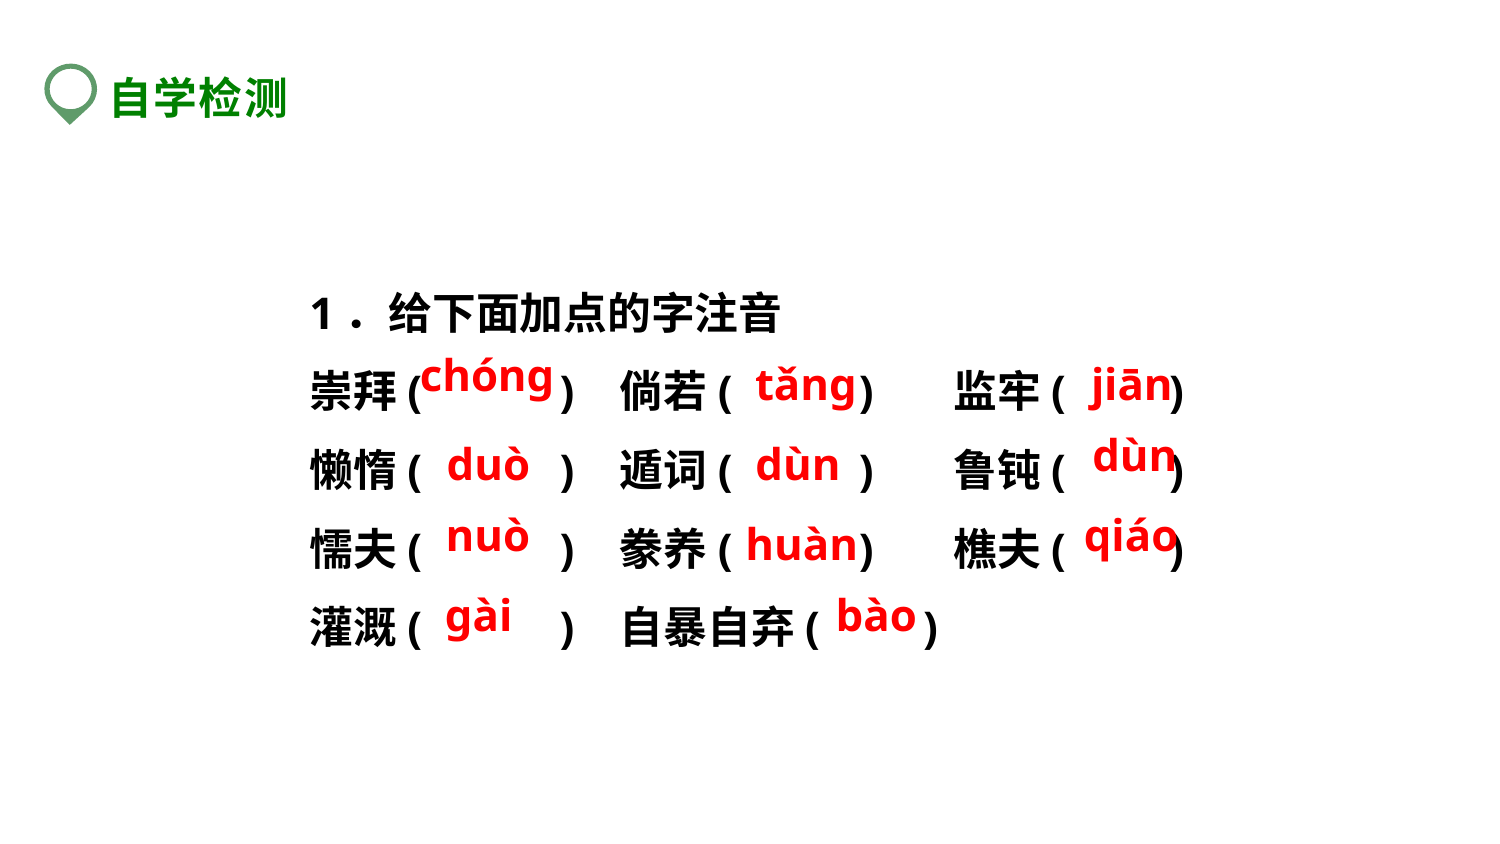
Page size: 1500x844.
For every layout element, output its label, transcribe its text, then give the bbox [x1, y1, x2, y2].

text_box chóng [408, 342, 567, 407]
text_box bào [824, 581, 929, 646]
text_box nuò [434, 501, 542, 566]
text_box 1．给下面加点的字注音 崇拜( ) 倘若( ) 监牢( ) 懒惰( ) 遁词( ) 鲁钝( ) 懦夫( ) 豢养( ) 樵夫( ) 灌溉( ) 自暴自弃( ) [298, 253, 1240, 659]
text_box huàn [734, 510, 870, 575]
text_box qiáo [1072, 501, 1190, 566]
text_box dùn [1080, 422, 1189, 486]
text_box duò [435, 431, 542, 495]
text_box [44, 63, 317, 132]
text_box dùn [744, 431, 853, 495]
text_box tǎng [743, 351, 869, 416]
text_box jiān [1079, 351, 1185, 416]
text_box gài [433, 581, 524, 646]
